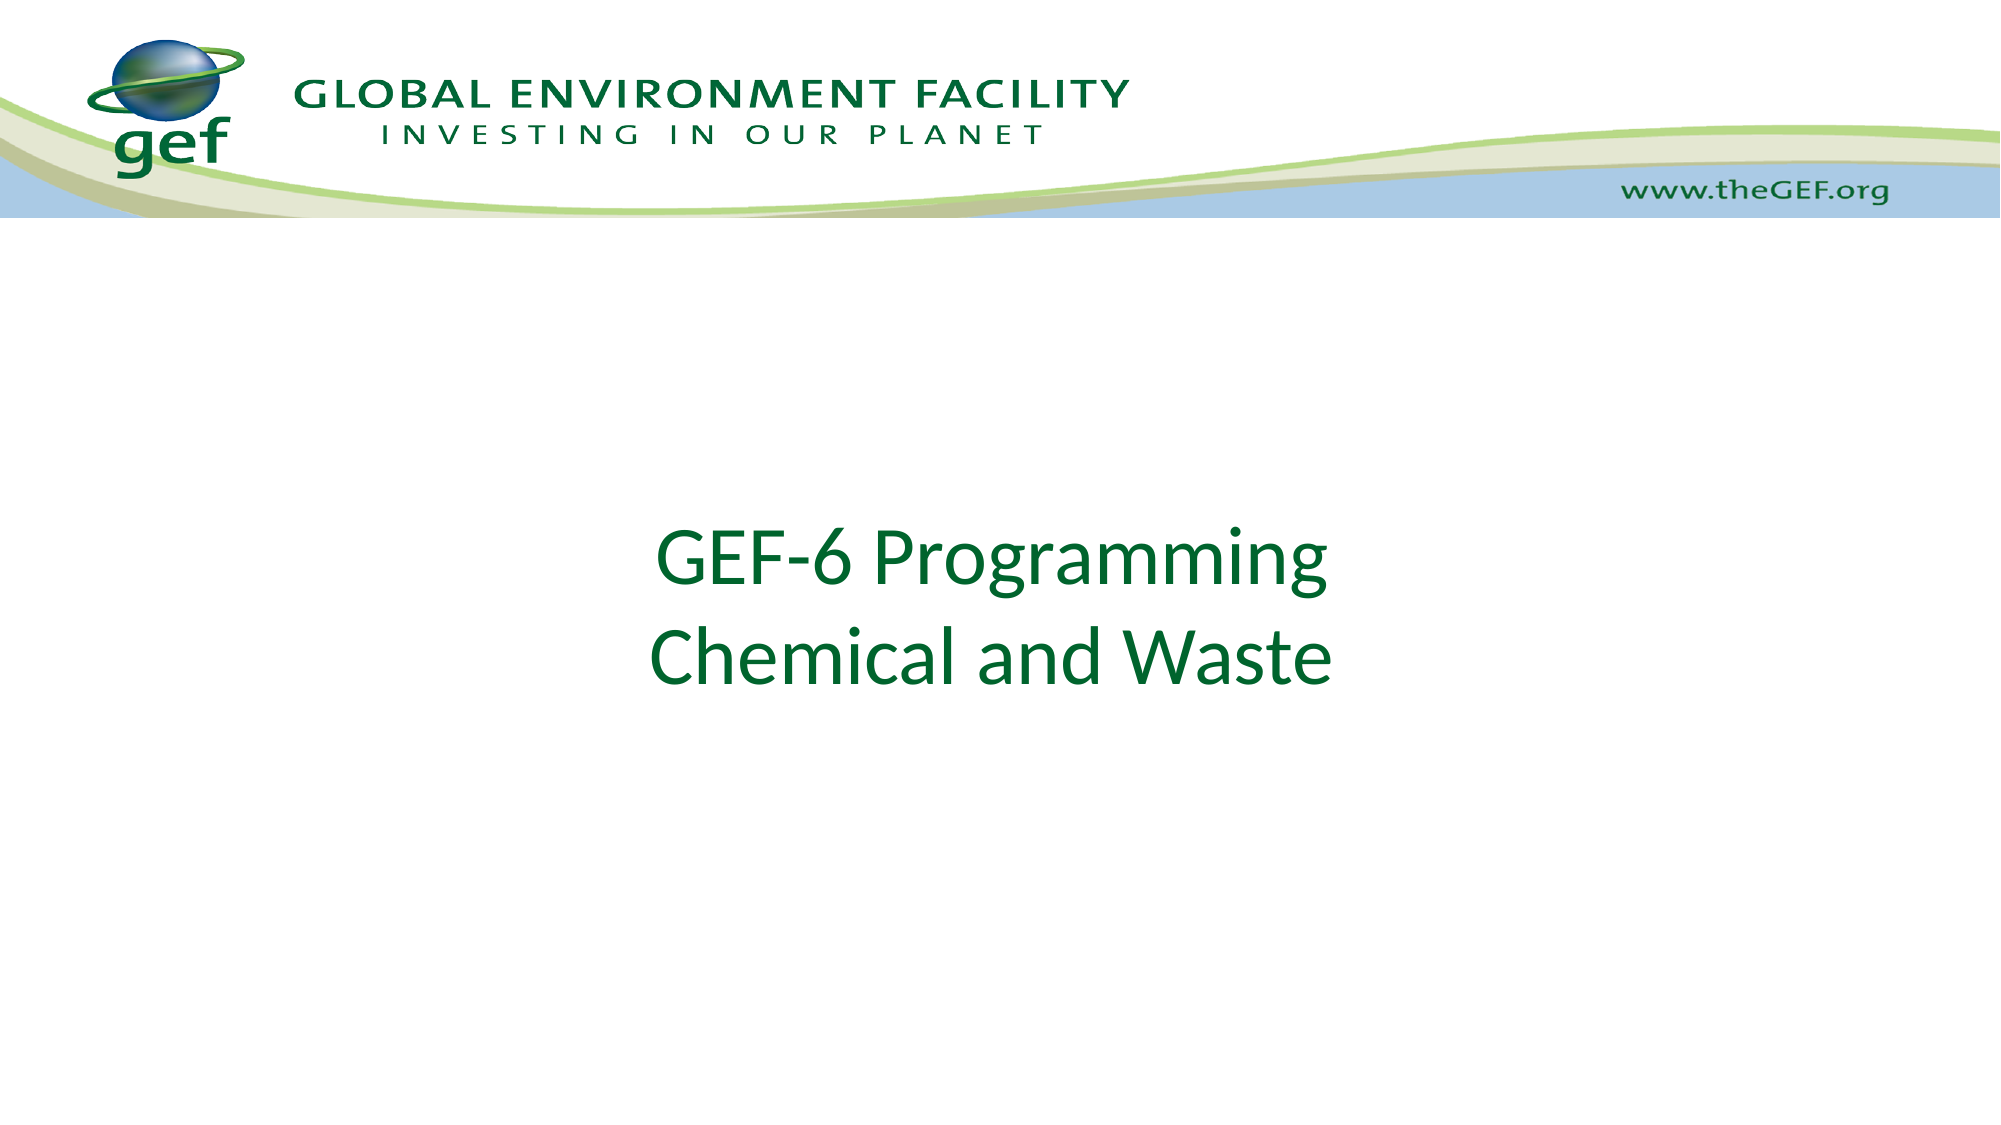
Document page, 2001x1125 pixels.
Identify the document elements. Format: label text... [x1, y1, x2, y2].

title GEF-6 Programming Chemical and Waste [92, 557, 1893, 746]
picture [0, 12, 2000, 218]
